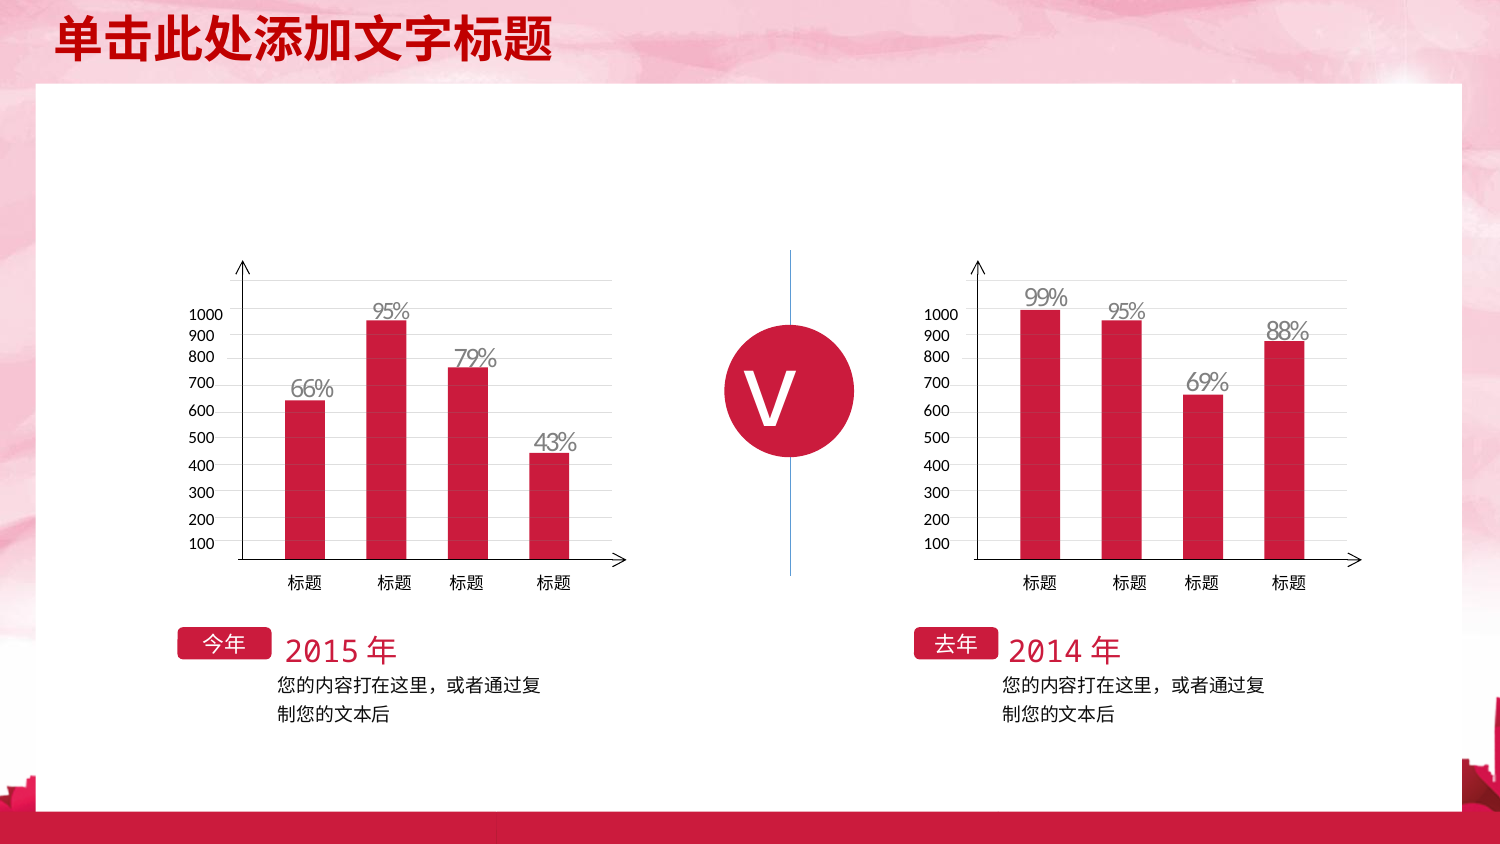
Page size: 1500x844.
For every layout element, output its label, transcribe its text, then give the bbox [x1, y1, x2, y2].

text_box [724, 250, 855, 577]
text_box 您的内容打在这里，或者通过复制您的文本后 [266, 661, 555, 731]
text_box [496, 811, 997, 844]
text_box [997, 811, 1500, 844]
text_box 2014年 [996, 612, 1145, 669]
text_box [0, 811, 496, 844]
text_box vs [724, 316, 872, 579]
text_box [179, 260, 627, 598]
text_box 2015年 [273, 612, 422, 669]
text_box 今年 [176, 626, 273, 661]
picture [0, 0, 1500, 811]
text_box 您的内容打在这里，或者通过复制您的文本后 [991, 661, 1280, 731]
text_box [914, 260, 1362, 598]
text_box 去年 [912, 626, 1000, 661]
